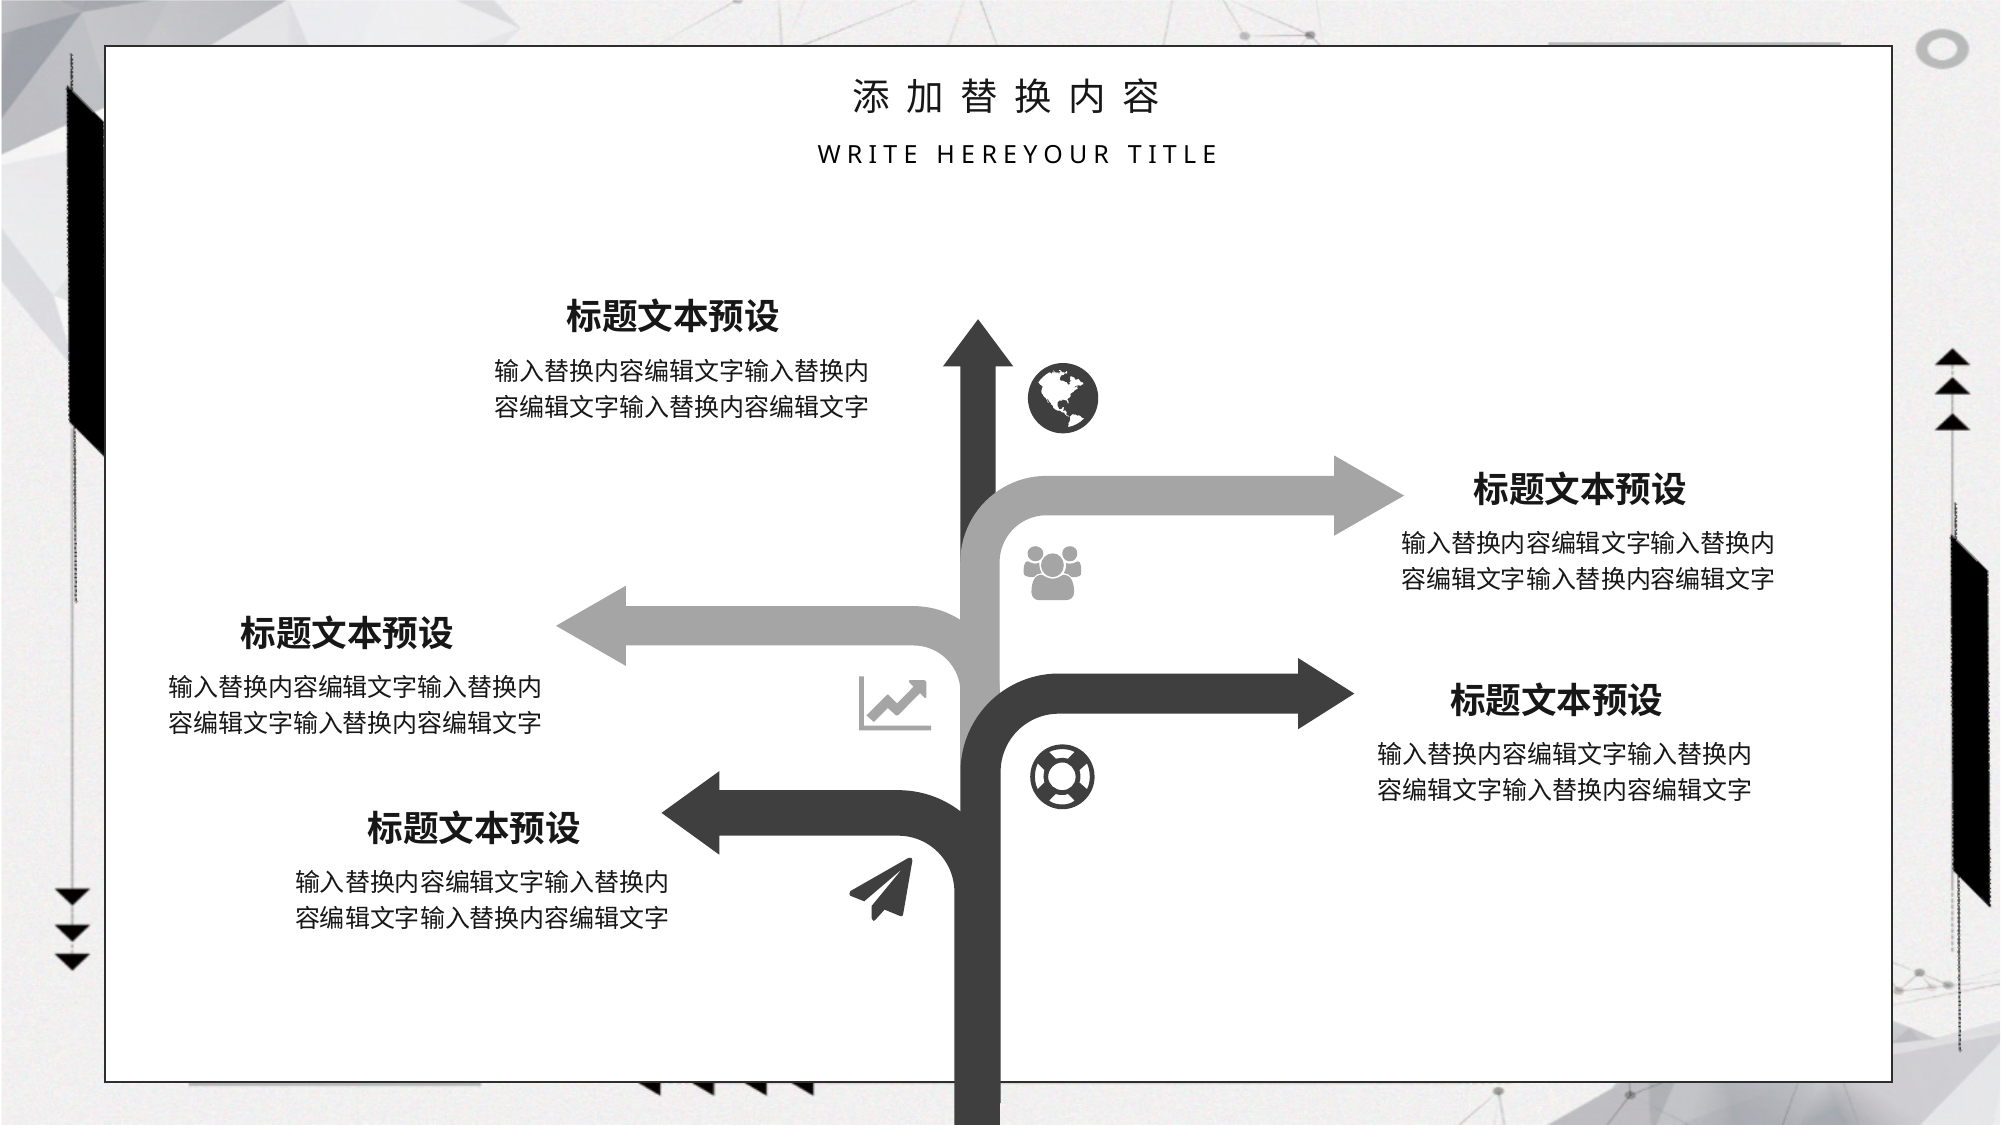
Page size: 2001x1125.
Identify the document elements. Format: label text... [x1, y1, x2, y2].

text_box 标题文本预设 [352, 798, 714, 856]
text_box [959, 453, 1407, 680]
text_box [1023, 546, 1082, 601]
text_box [680, 769, 1001, 1125]
text_box [940, 317, 1016, 550]
text_box [959, 656, 1357, 1105]
text_box [586, 583, 1001, 761]
text_box 标题文本预设 [1458, 459, 1820, 518]
text_box 输入替换内容编辑文字输入替换内容编辑文字输入替换内容编辑文字 [479, 341, 896, 434]
text_box 输入替换内容编辑文字输入替换内容编辑文字输入替换内容编辑文字 [280, 853, 697, 945]
text_box [1030, 744, 1095, 810]
text_box 标题文本预设 [225, 603, 586, 661]
text_box 输入替换内容编辑文字输入替换内容编辑文字输入替换内容编辑文字 [1363, 725, 1780, 817]
text_box [1027, 363, 1099, 434]
text_box 输入替换内容编辑文字输入替换内容编辑文字输入替换内容编辑文字 [1386, 514, 1803, 606]
text_box [849, 857, 913, 921]
text_box [859, 676, 932, 731]
text_box 输入替换内容编辑文字输入替换内容编辑文字输入替换内容编辑文字 [153, 658, 570, 750]
text_box 标题文本预设 [552, 287, 913, 345]
picture [0, 0, 2001, 1125]
text_box 标题文本预设 [1435, 670, 1796, 729]
